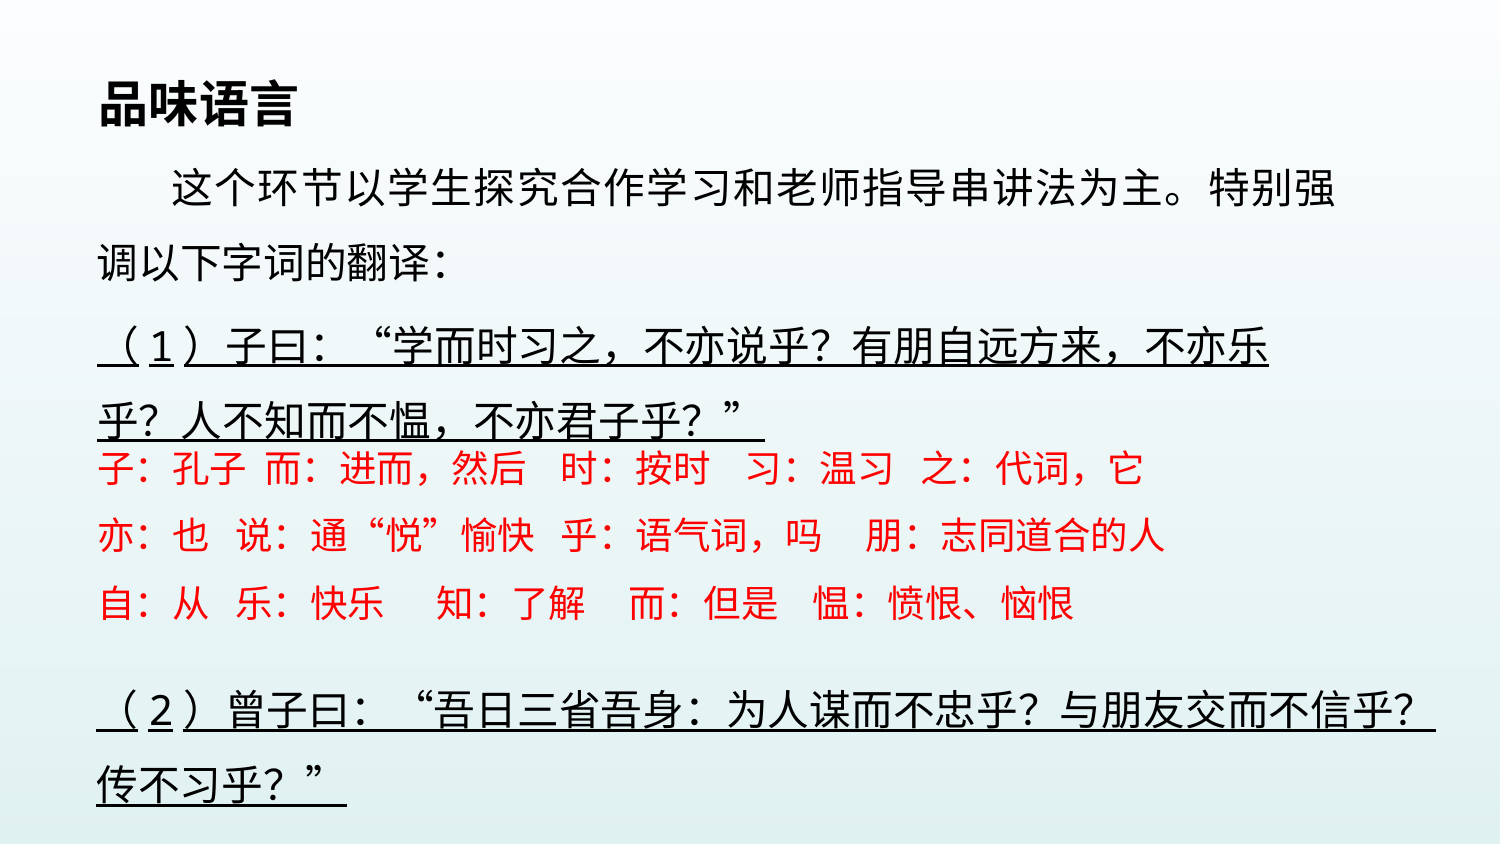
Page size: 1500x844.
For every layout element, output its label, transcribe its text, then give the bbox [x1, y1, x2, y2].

text_box 这个环节以学生探究合作学习和老师指导串讲法为主。特别强调以下字词的翻译： [81, 129, 1352, 295]
text_box （2）曾子曰：“吾日三省吾身：为人谋而不忠乎？与朋友交而不信乎？传不习乎？” [81, 651, 1463, 817]
text_box 品味语言 [84, 71, 335, 129]
text_box 子：孔子 而：进而，然后 时：按时 习：温习 之：代词，它 亦：也 说：通“悦”愉快 乎：语气词，吗 朋：志同道合的人 自：从 乐：快乐 知：了解 而：但是 愠：愤恨、恼恨 [82, 415, 1391, 633]
text_box （1）子曰：“学而时习之，不亦说乎？有朋自远方来，不亦乐乎？人不知而不愠，不亦君子乎？” [82, 287, 1352, 452]
